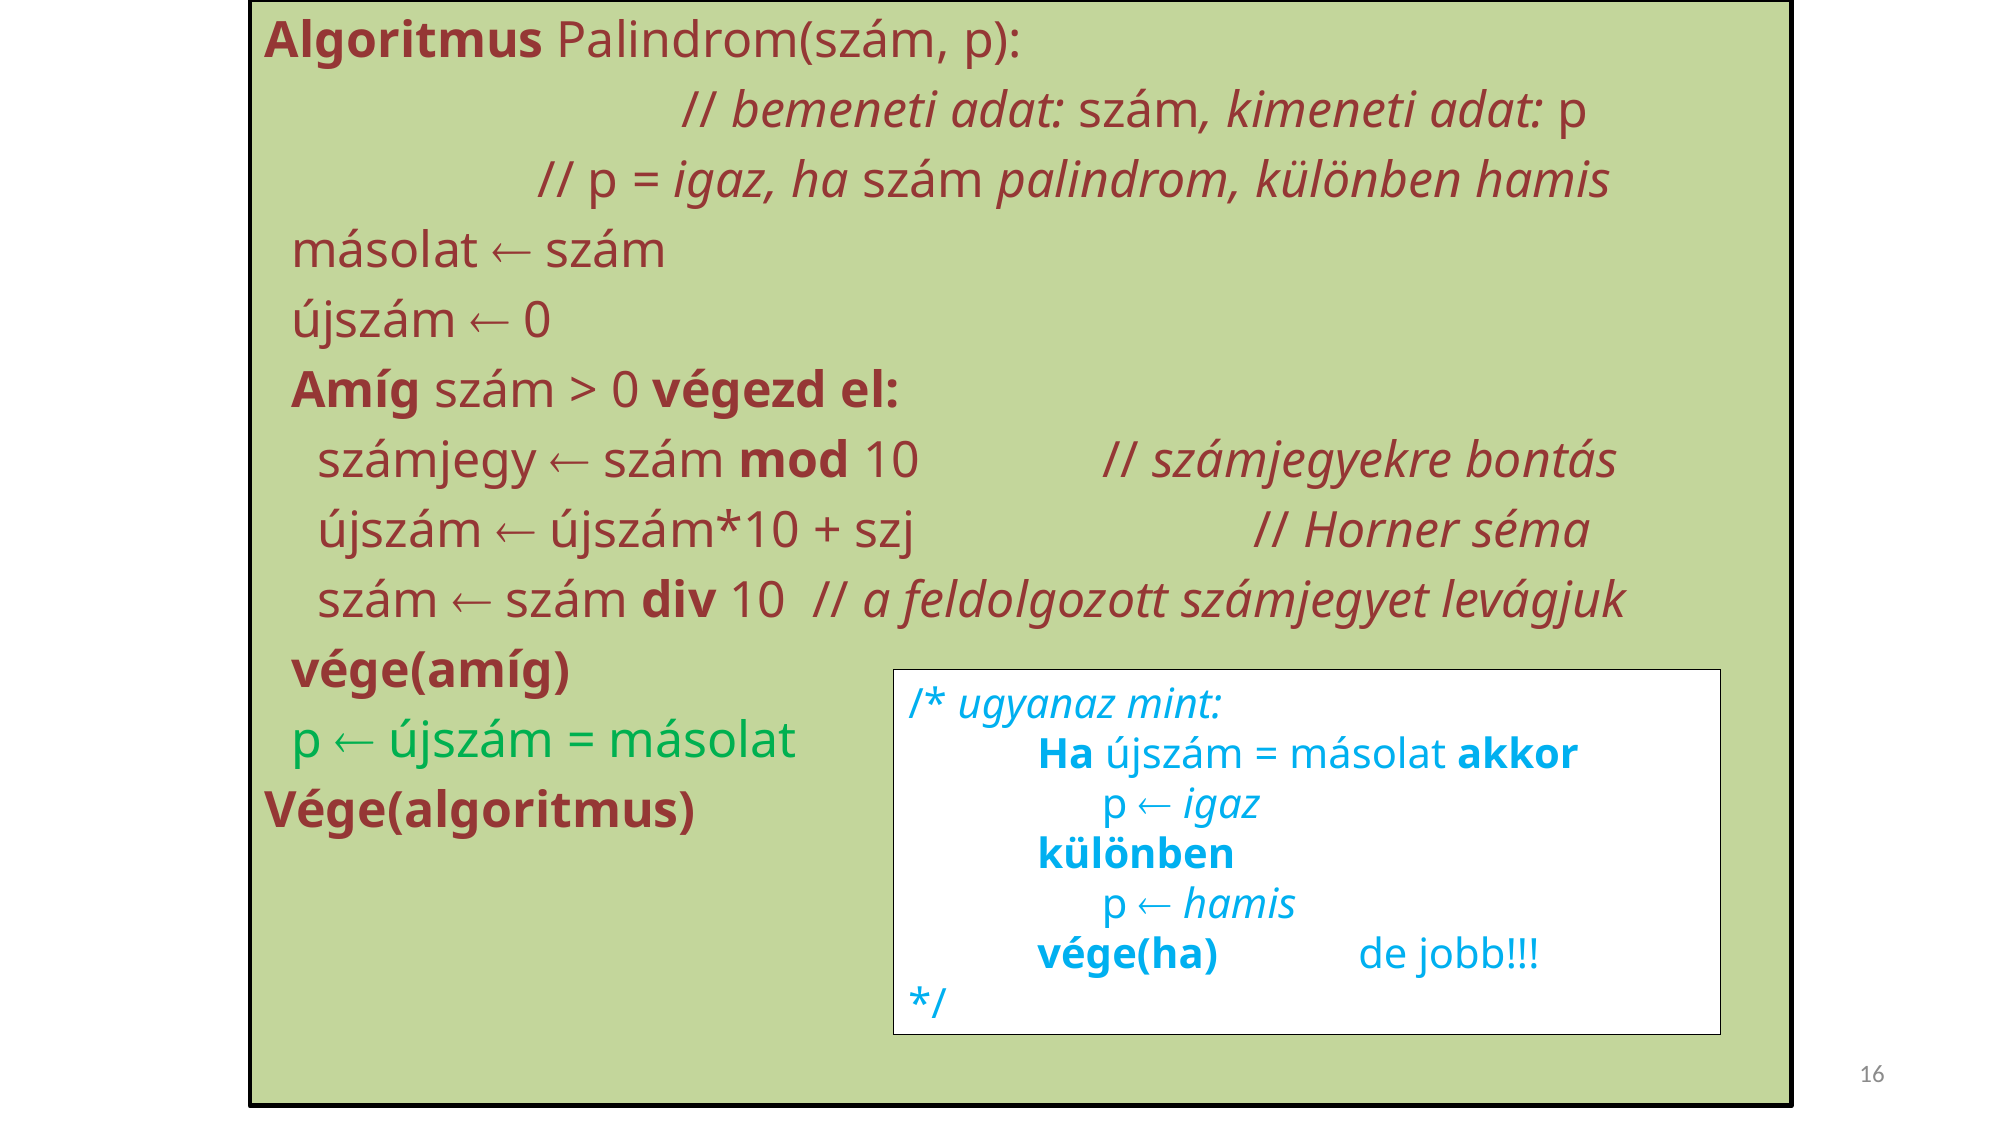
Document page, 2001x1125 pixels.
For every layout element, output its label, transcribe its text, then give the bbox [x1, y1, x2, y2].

slide_number 16 [1433, 1042, 1900, 1103]
list Algoritmus Palindrom(szám, p): // bemeneti adat: szám, kimeneti adat: p // p = igaz, ha szám palindrom, különben hamis másolat  szám újszám  0 Amíg szám > 0 végezd el: számjegy  szám mod 10 // számjegyekre bontás újszám  újszám*10 + szj // Horner séma szám  szám div 10 // a feldolgozott számjegyet levágjuk vége(amíg) p  újszám = másolat Vége(algoritmus) [249, 0, 1792, 1106]
text_box /* ugyanaz mint: Ha újszám = másolat akkor p  igaz különben p  hamis vége(ha) de jobb!!! */ [893, 669, 1721, 1035]
